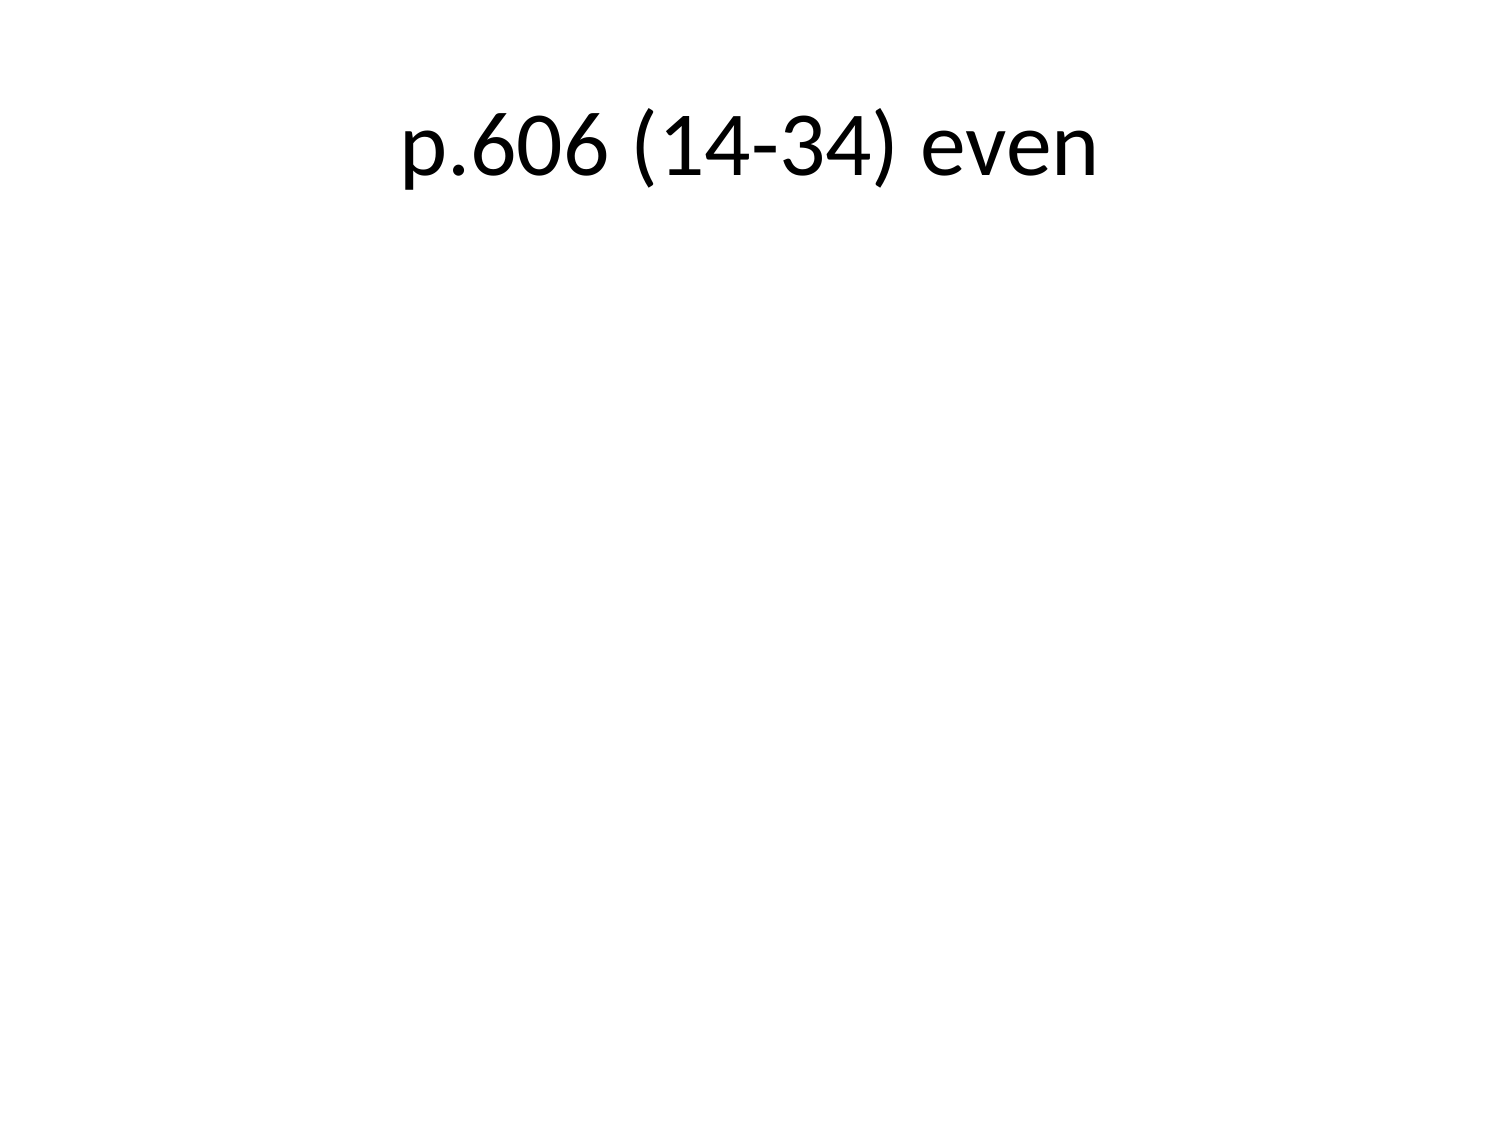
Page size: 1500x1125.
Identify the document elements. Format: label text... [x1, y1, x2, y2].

title p.606 (14-34) even [75, 45, 1425, 233]
